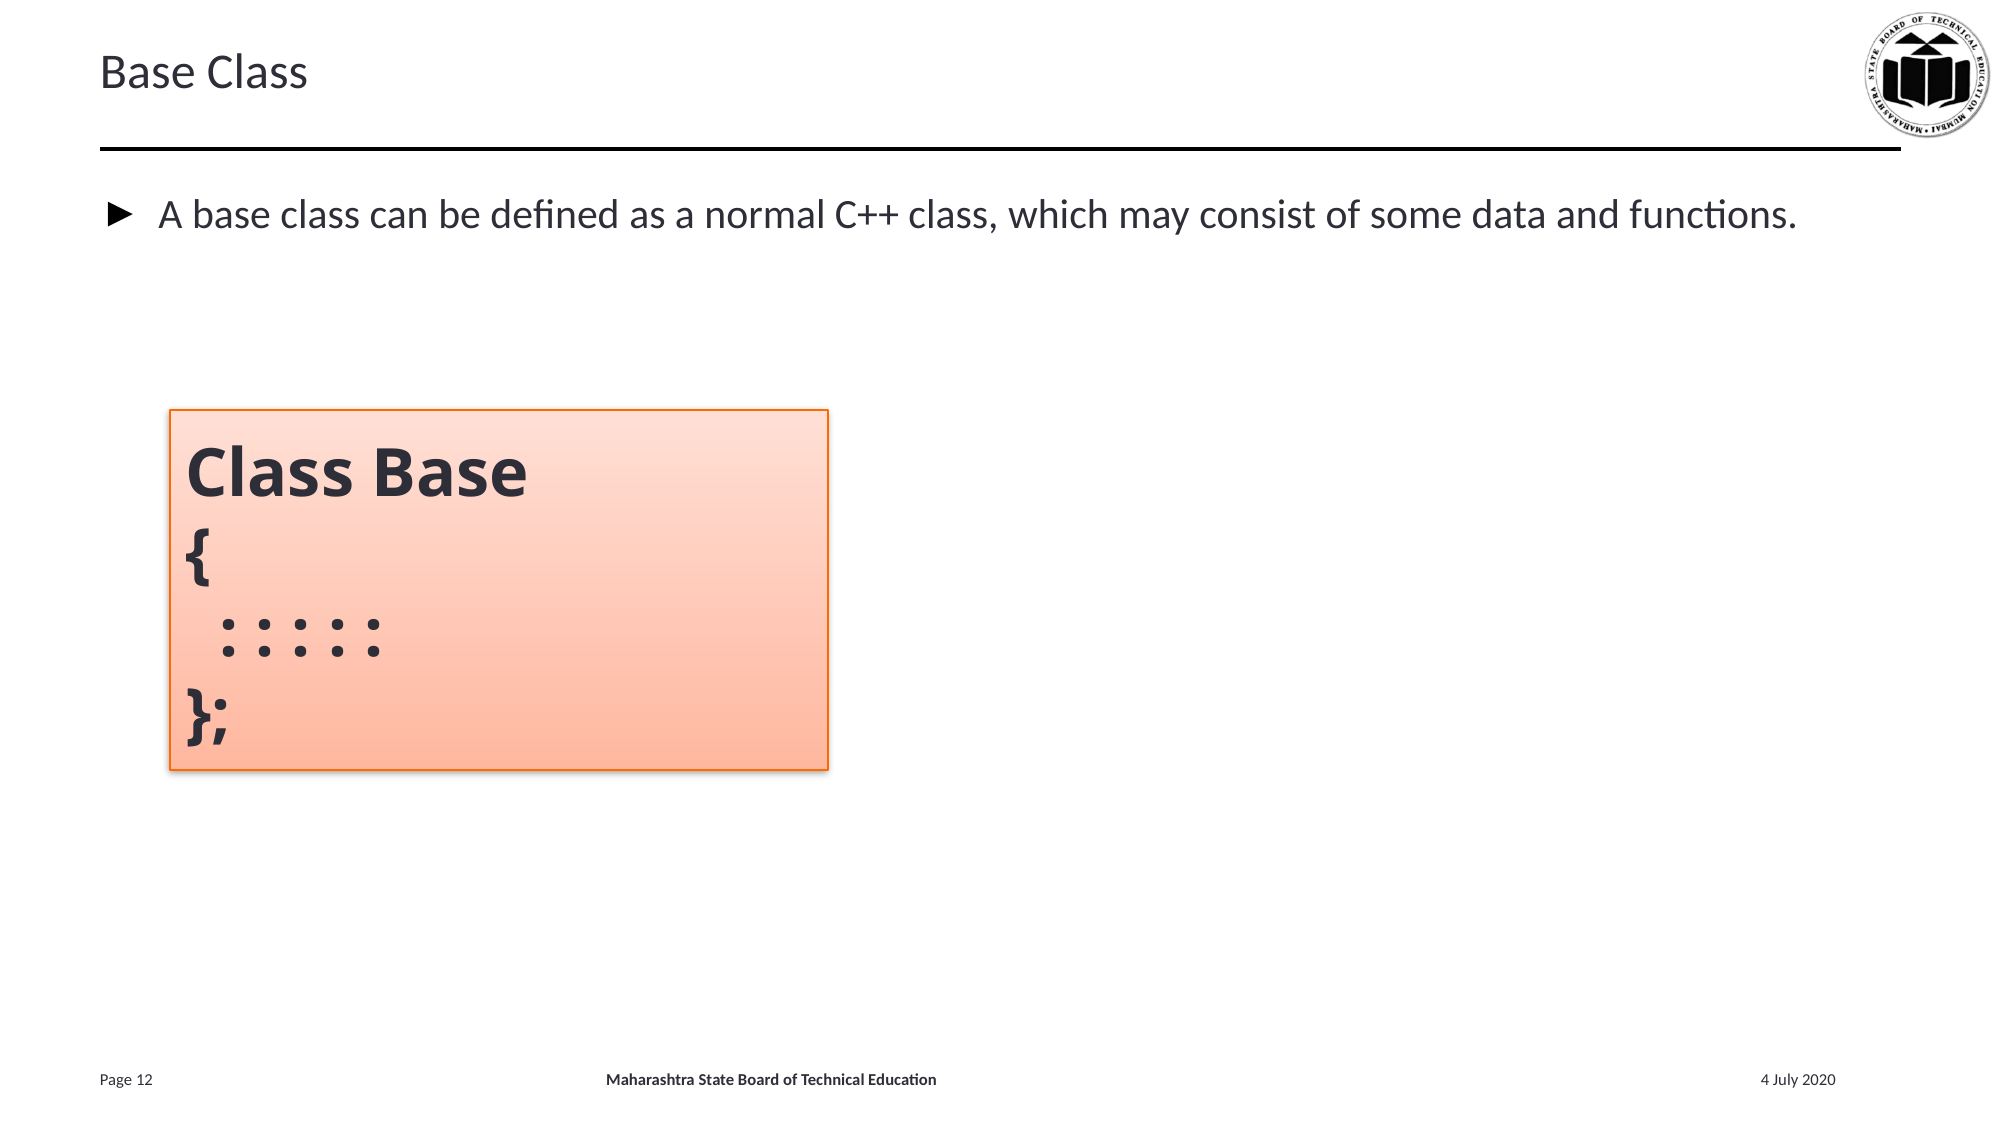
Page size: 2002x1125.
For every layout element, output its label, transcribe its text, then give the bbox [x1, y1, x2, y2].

title Base Class [100, 48, 1901, 146]
text_box Class Base { : : : : : }; [170, 409, 829, 771]
picture [1852, 0, 2001, 149]
list A base class can be defined as a normal C++ class, which may consist of some data and functions. [100, 186, 1901, 999]
